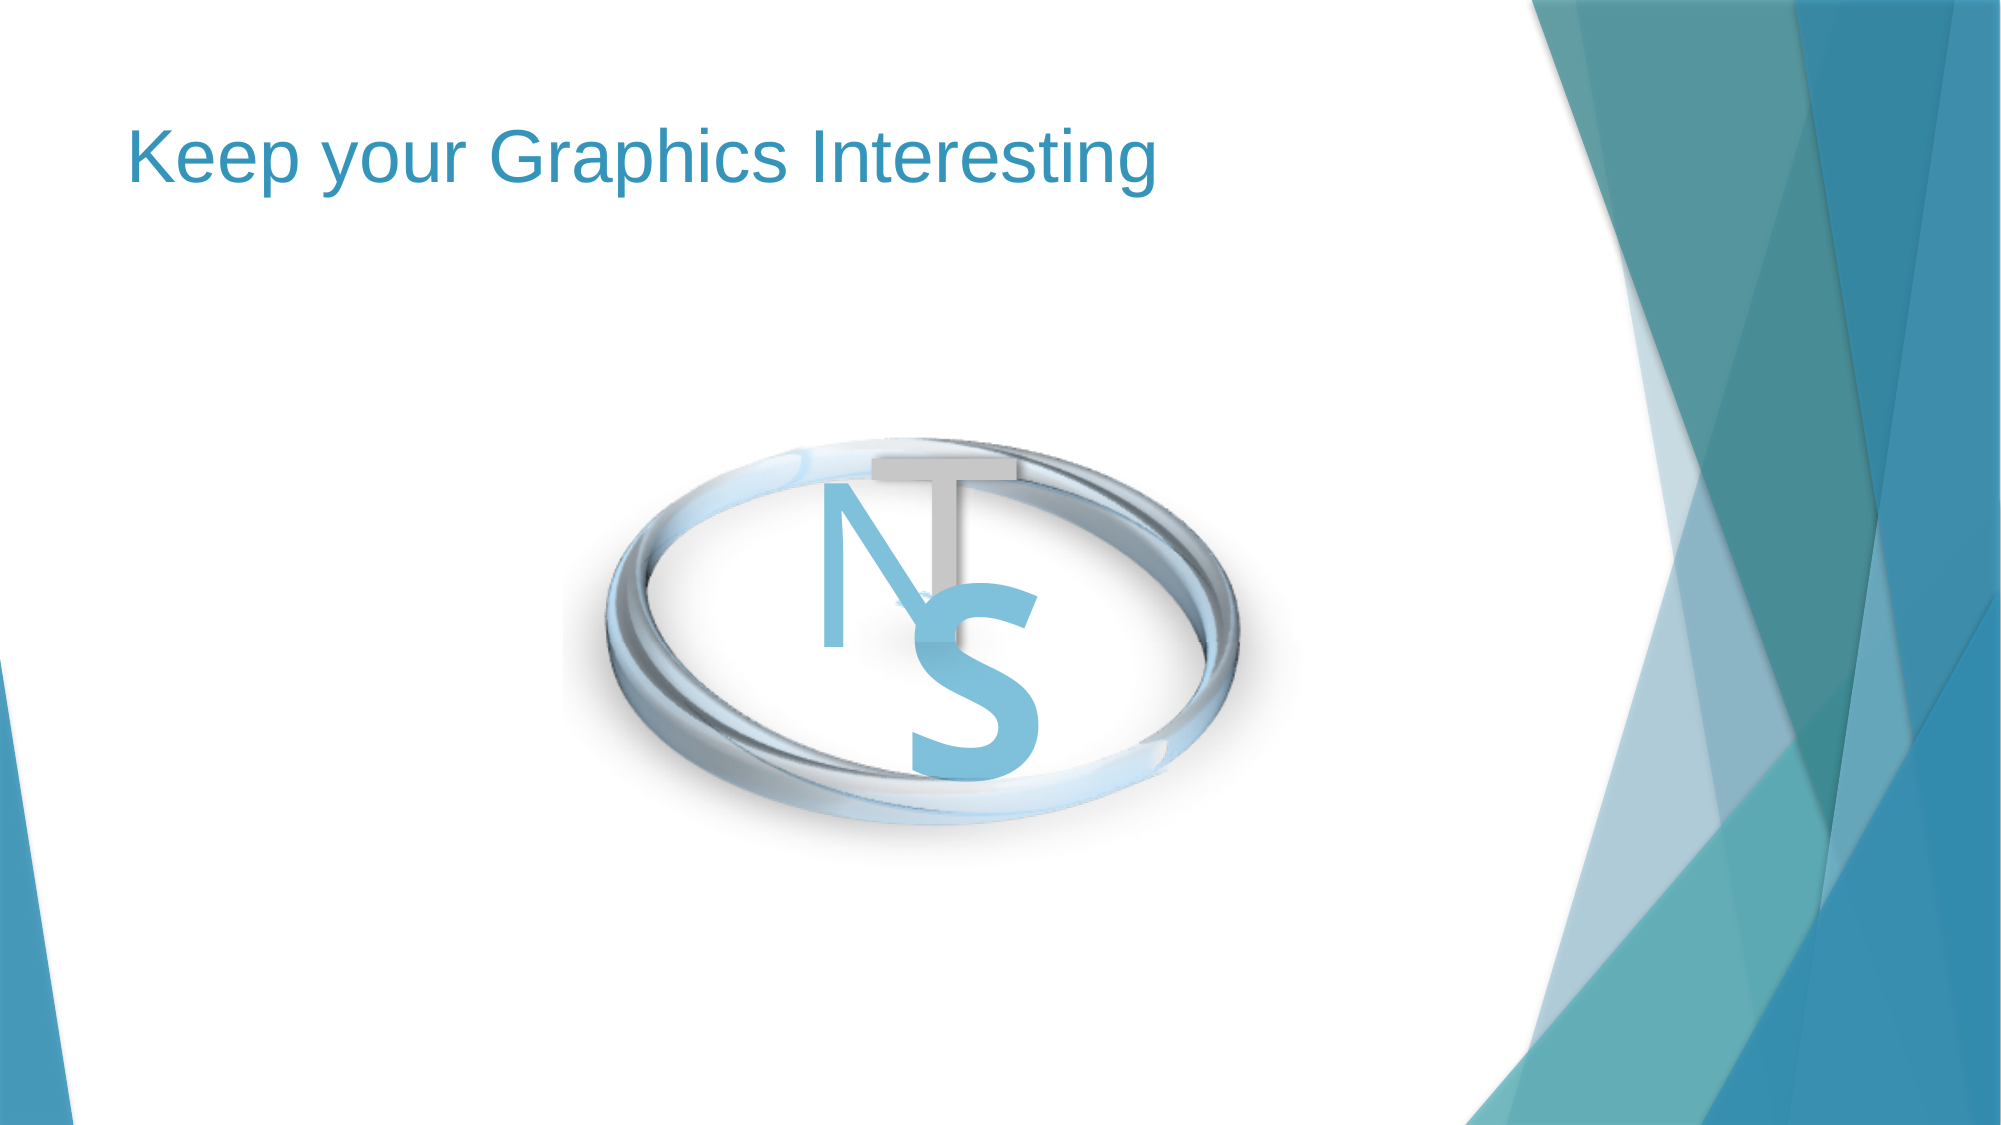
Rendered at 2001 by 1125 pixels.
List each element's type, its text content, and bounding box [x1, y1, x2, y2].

title Keep your Graphics Interesting [111, 99, 1522, 317]
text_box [562, 409, 1318, 868]
